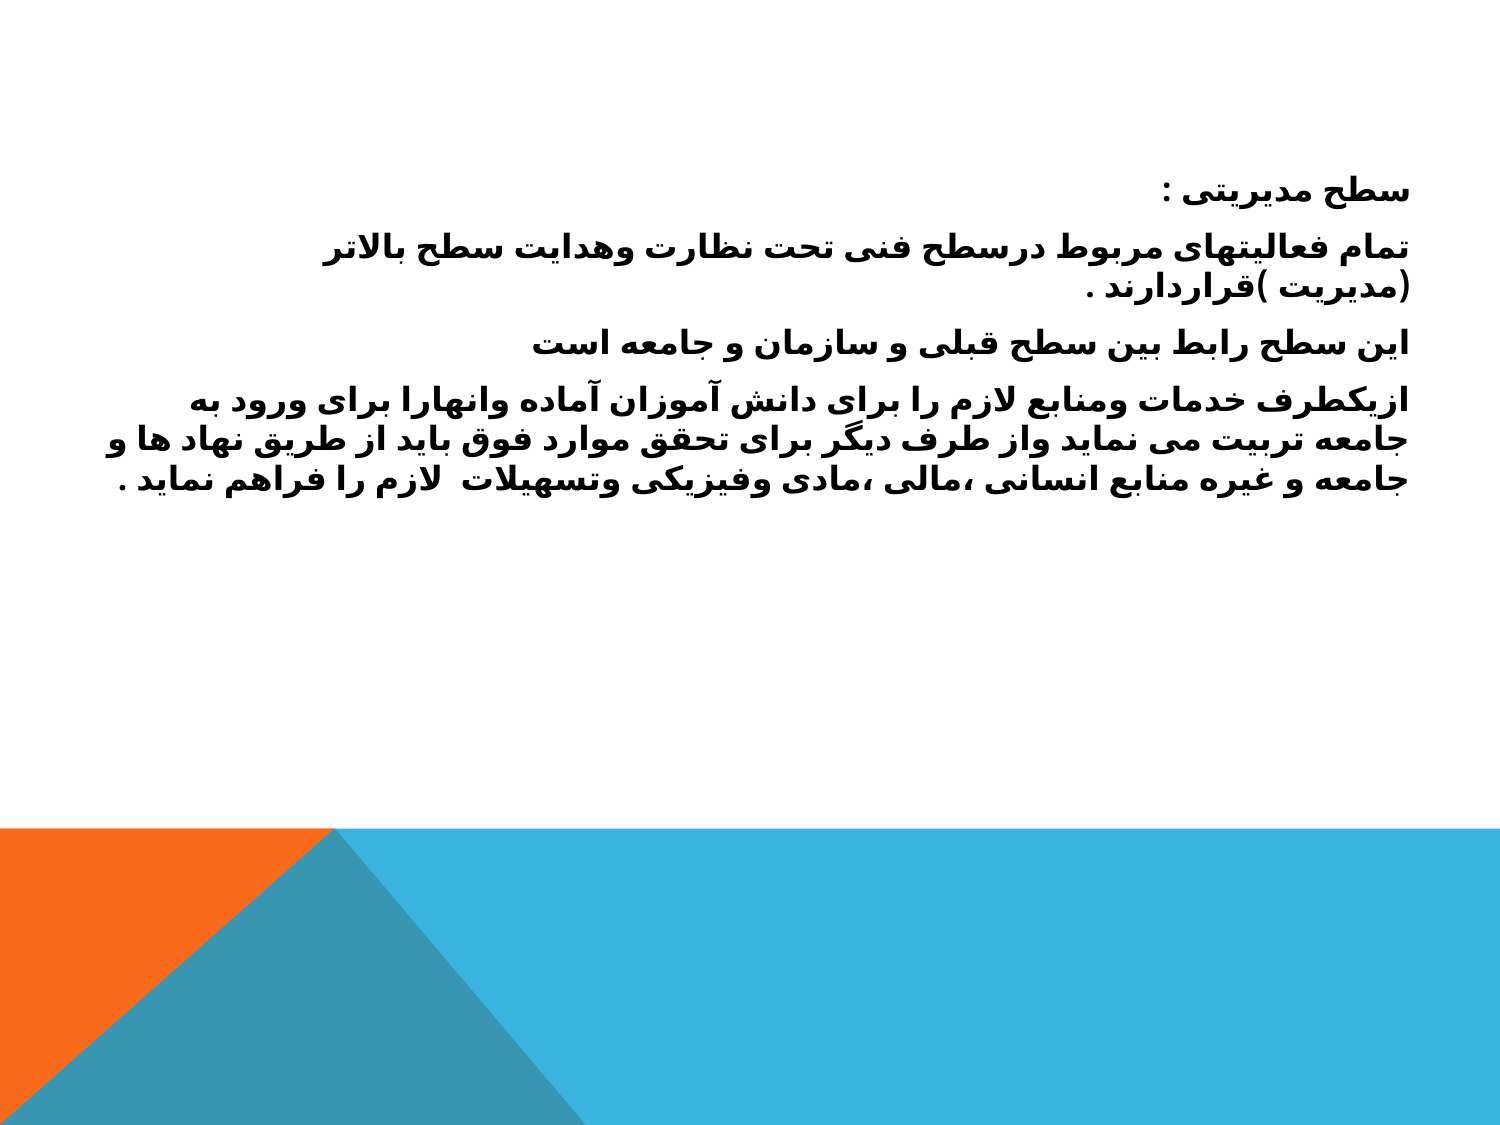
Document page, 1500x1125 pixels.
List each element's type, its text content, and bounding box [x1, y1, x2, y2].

list سطح مدیریتی : تمام فعالیتهای مربوط درسطح فنی تحت نظارت وهدایت سطح بالاتر (مدیریت )قراردارند . این سطح رابط بین سطح قبلی و سازمان و جامعه است ازیکطرف خدمات ومنابع لازم را برای دانش آموزان آماده وانهارا برای ورود به جامعه تربیت می نماید واز طرف دیگر برای تحقق موارد فوق باید از طریق نهاد ها و جامعه و غیره منابع انسانی ،مالی ،مادی وفیزیکی وتسهیلات لازم را فراهم نماید . [76, 160, 1427, 904]
